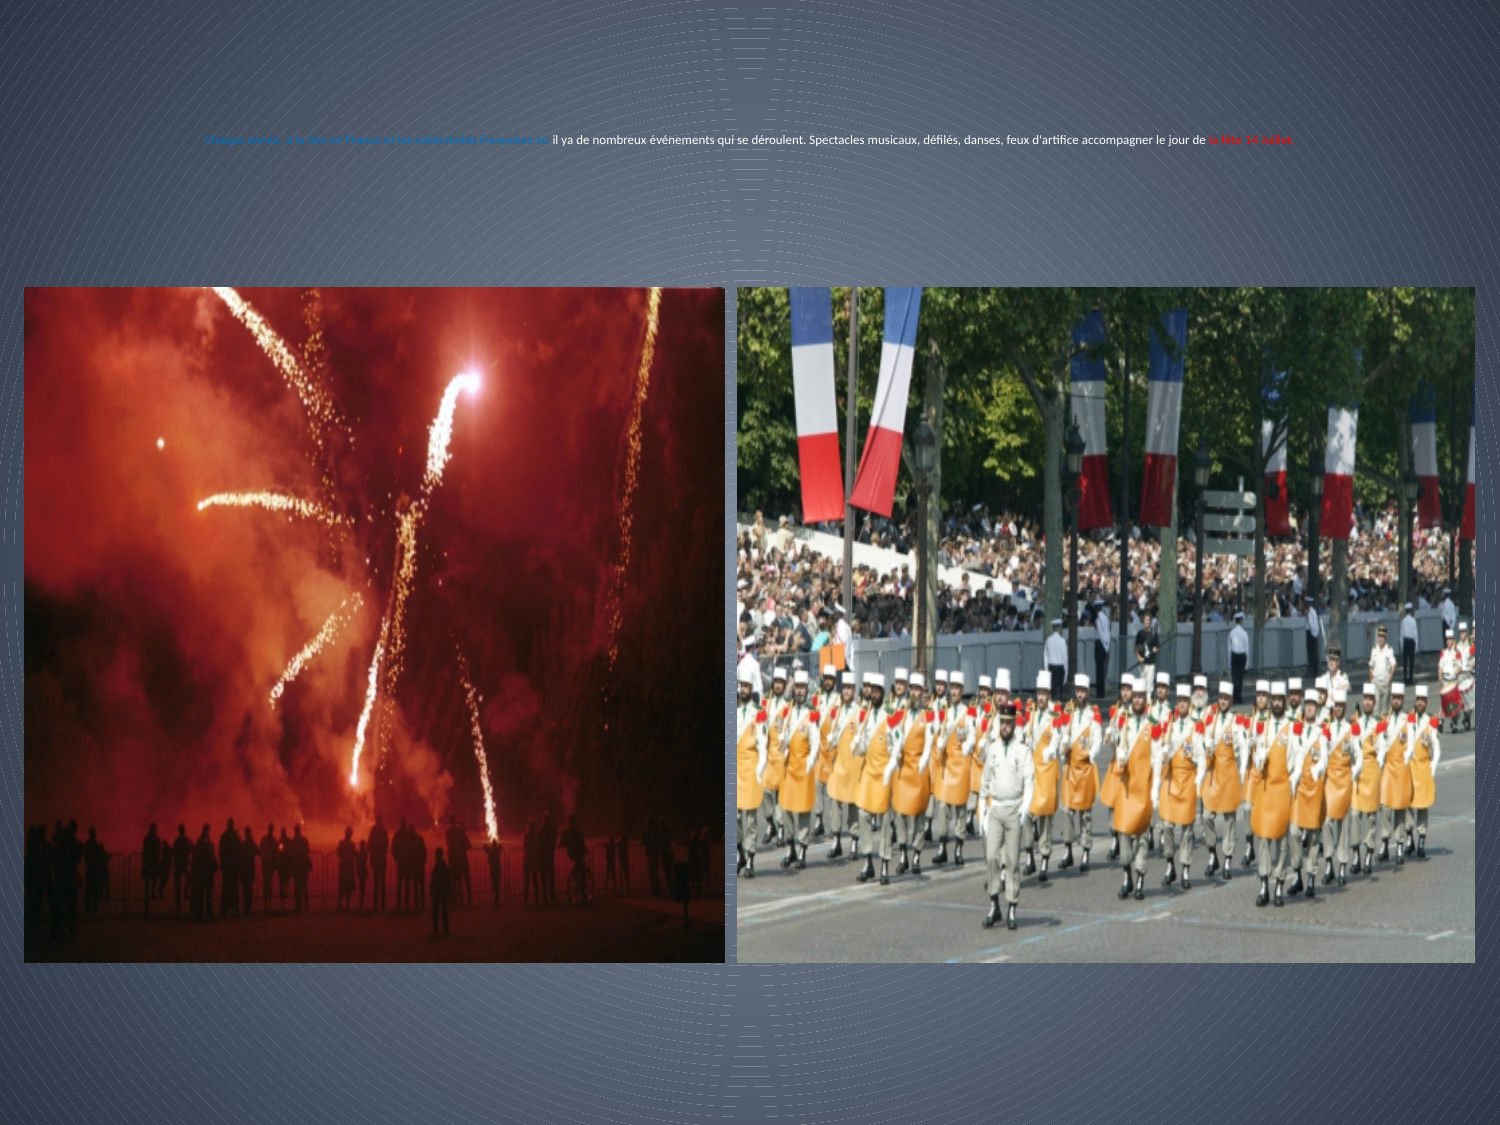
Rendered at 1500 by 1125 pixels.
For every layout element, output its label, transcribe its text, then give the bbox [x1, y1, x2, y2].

title Chaque année, à la fois en France et les collectivités françaises où il ya de nombreux événements qui se déroulent. Spectacles musicaux, défilés, danses, feux d'artifice accompagner le jour de la fête 14 Juillet. [75, 45, 1425, 233]
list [737, 287, 1476, 963]
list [24, 287, 726, 963]
